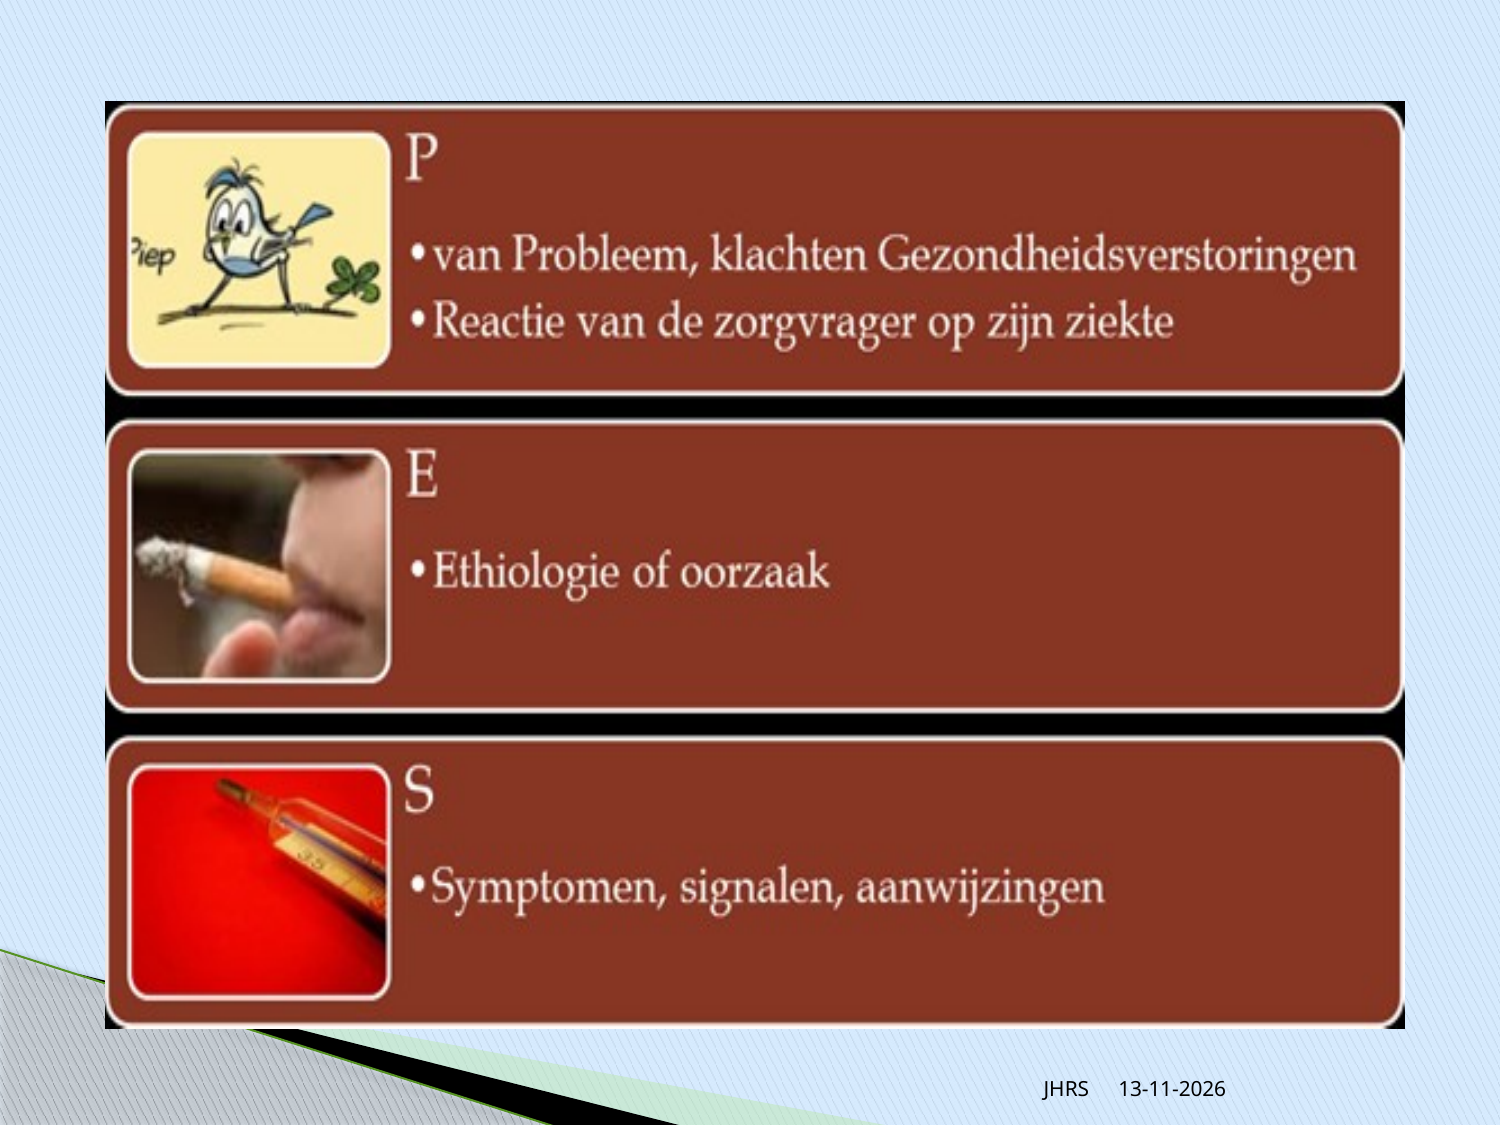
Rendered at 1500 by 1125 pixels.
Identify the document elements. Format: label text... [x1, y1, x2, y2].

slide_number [1105, 1051, 1419, 1112]
picture [105, 101, 1405, 1030]
footer JHRS [718, 1051, 1105, 1112]
